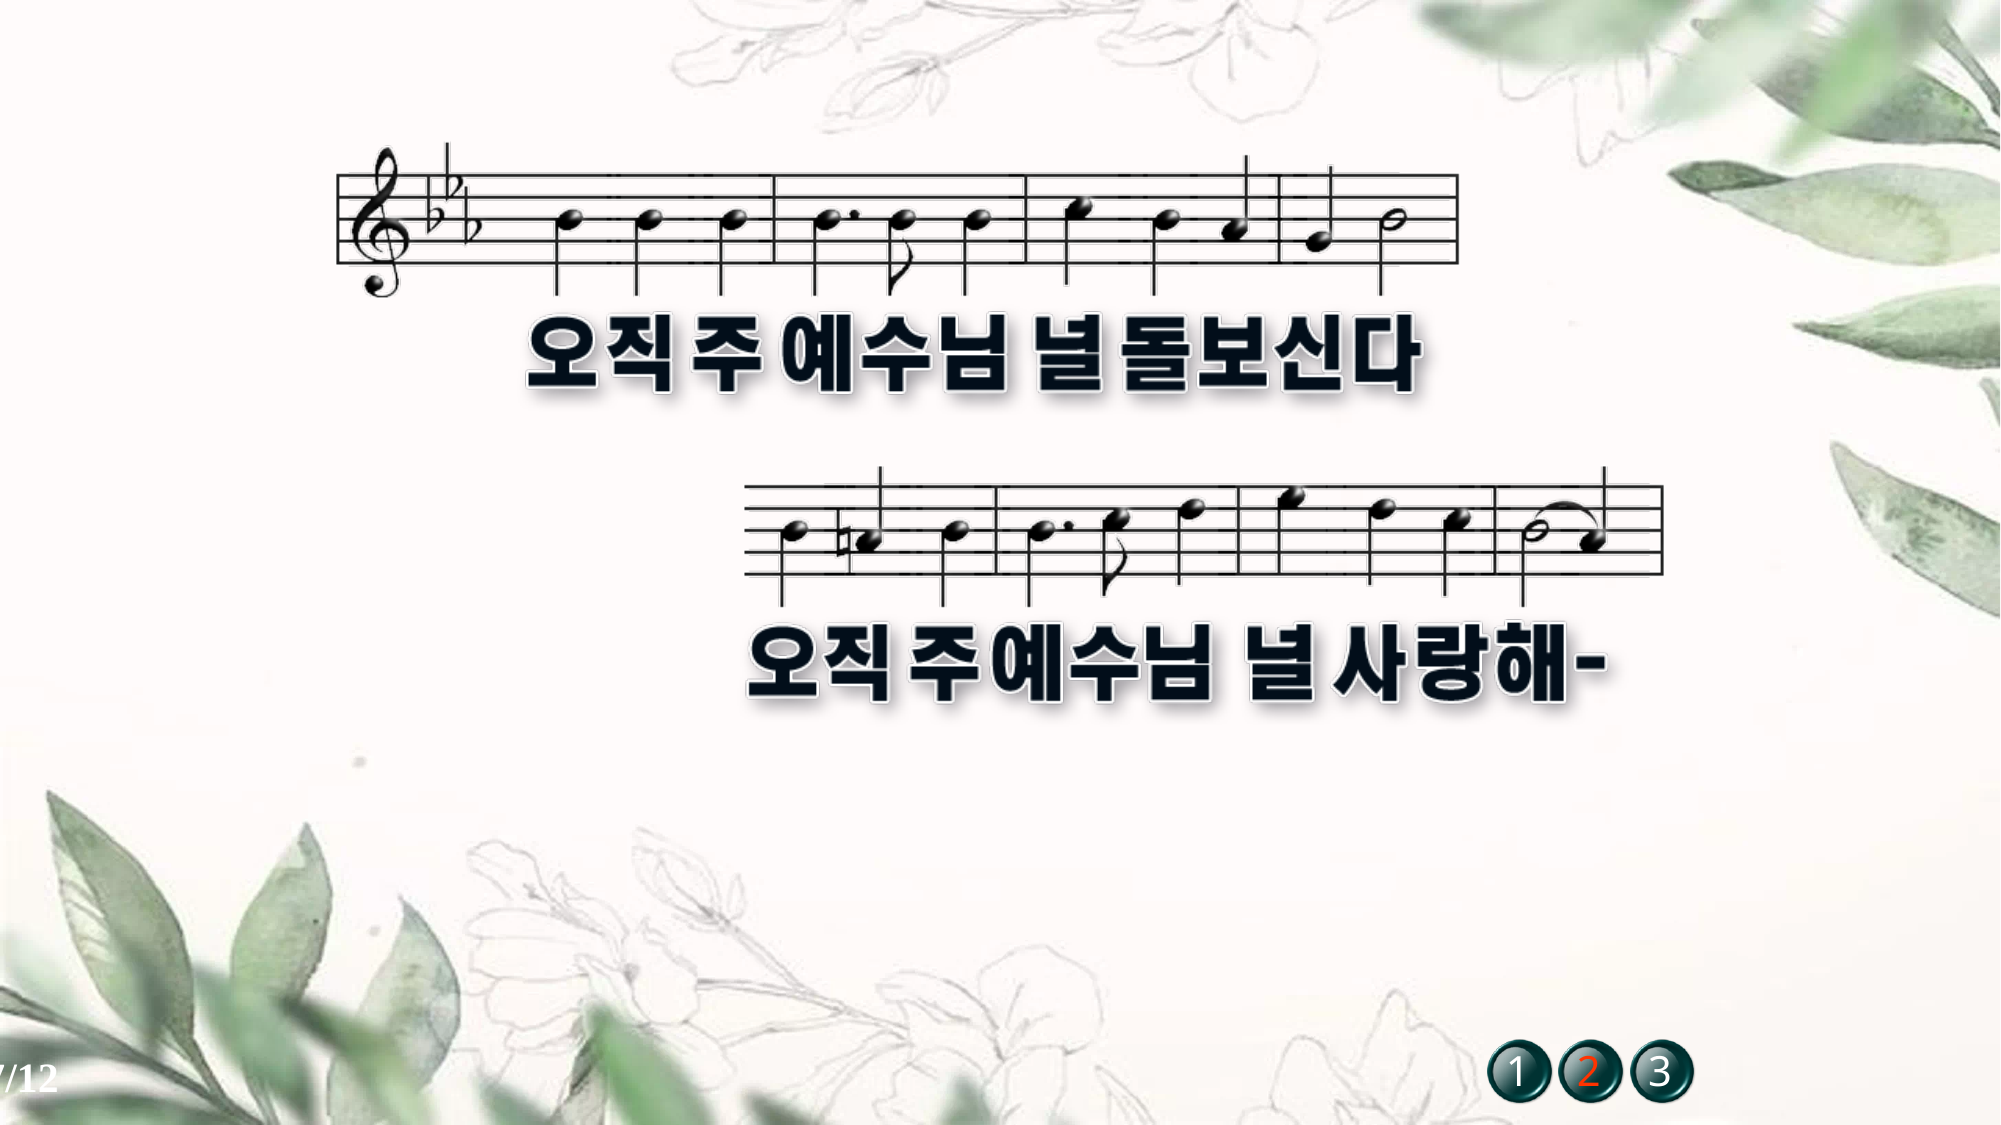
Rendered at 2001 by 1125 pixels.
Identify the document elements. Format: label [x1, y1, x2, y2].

text_box [1555, 1035, 1626, 1106]
picture [0, 0, 2001, 1125]
text_box [1627, 1035, 1697, 1106]
text_box [1484, 1035, 1555, 1106]
